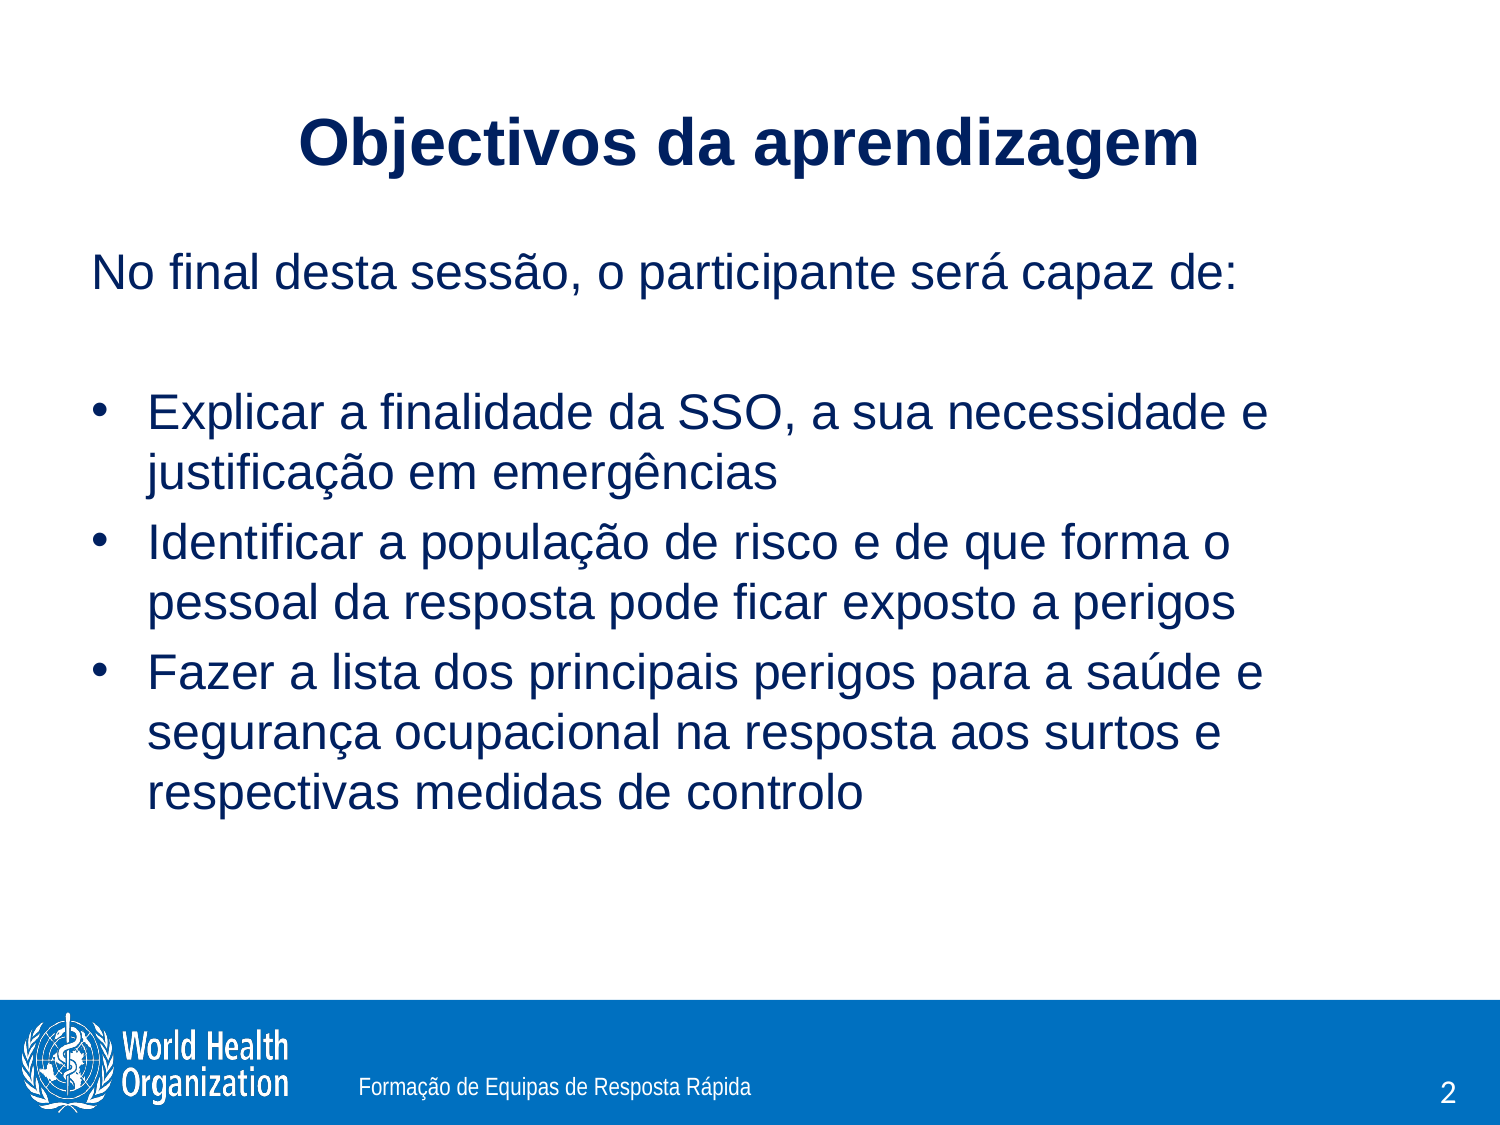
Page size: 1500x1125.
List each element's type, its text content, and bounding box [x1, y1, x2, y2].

picture [21, 1012, 288, 1113]
title Objectivos da aprendizagem [75, 45, 1425, 233]
list No final desta sessão, o participante será capaz de: Explicar a finalidade da SSO, a sua necessidade e justificação em emergências Identificar a população de risco e de que forma o pessoal da resposta pode ficar exposto a perigos Fazer a lista dos principais perigos para a saúde e segurança ocupacional na resposta aos surtos e respectivas medidas de controlo [76, 231, 1427, 975]
